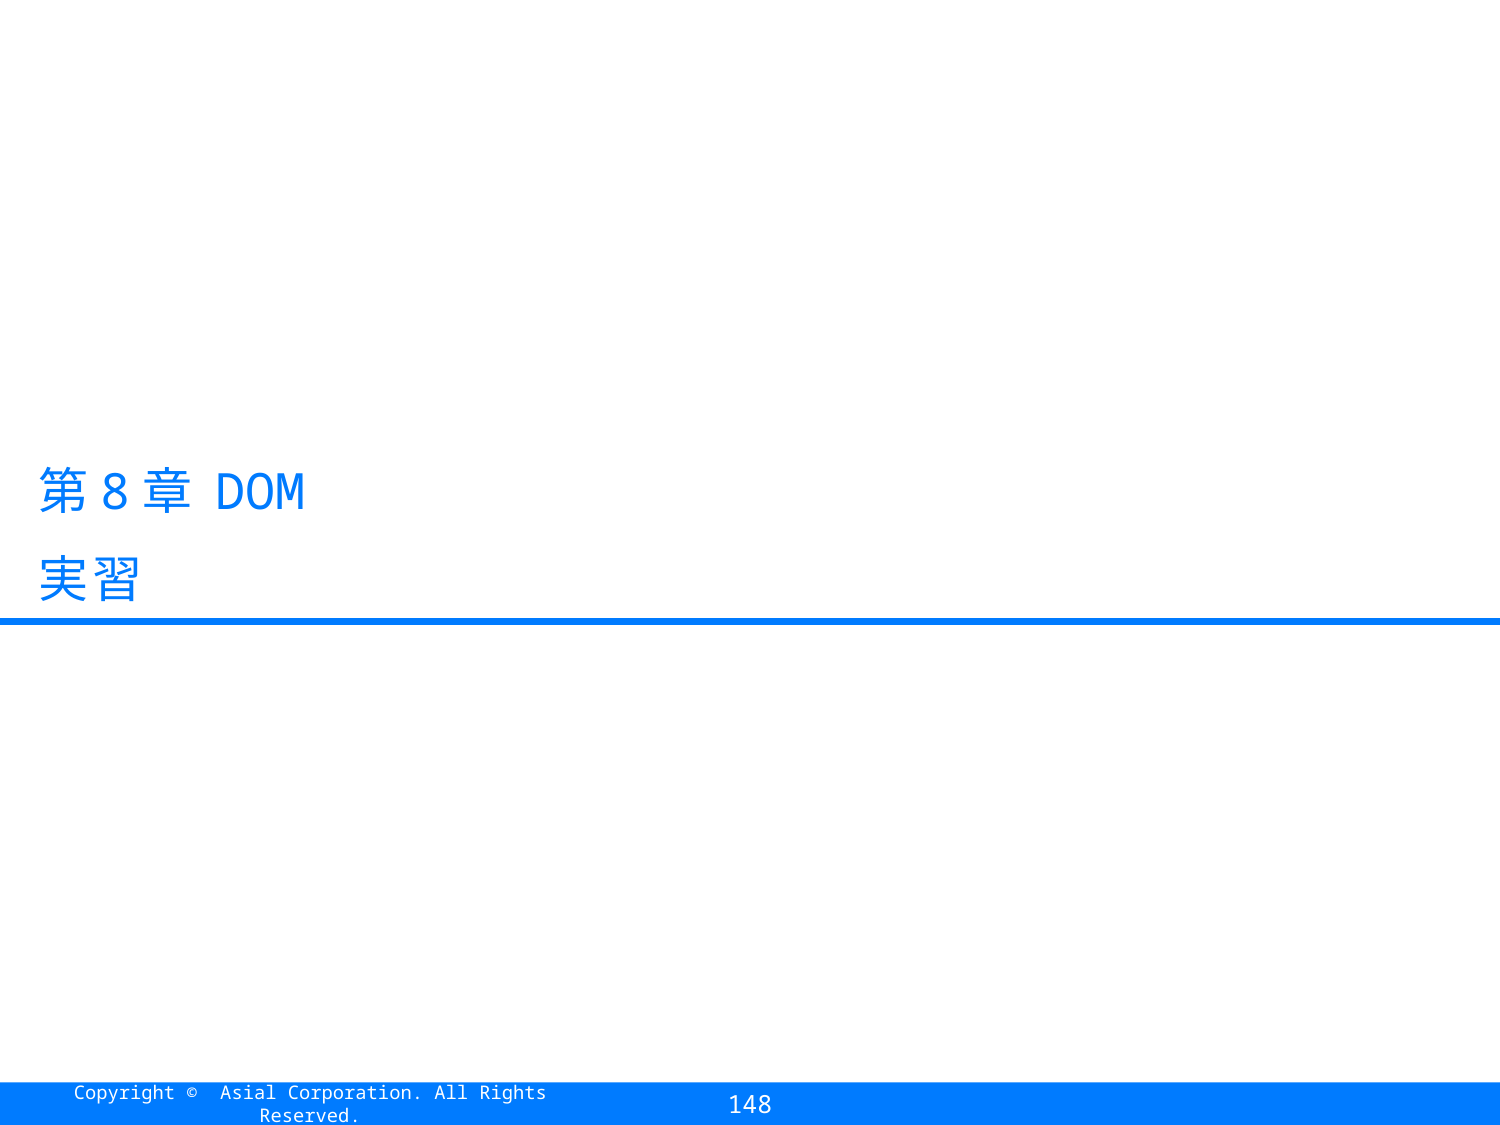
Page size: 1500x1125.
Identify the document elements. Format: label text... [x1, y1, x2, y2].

list 第8章 DOM [23, 444, 1500, 536]
title 実習 [23, 538, 1500, 616]
slide_number 148 [581, 1075, 919, 1125]
